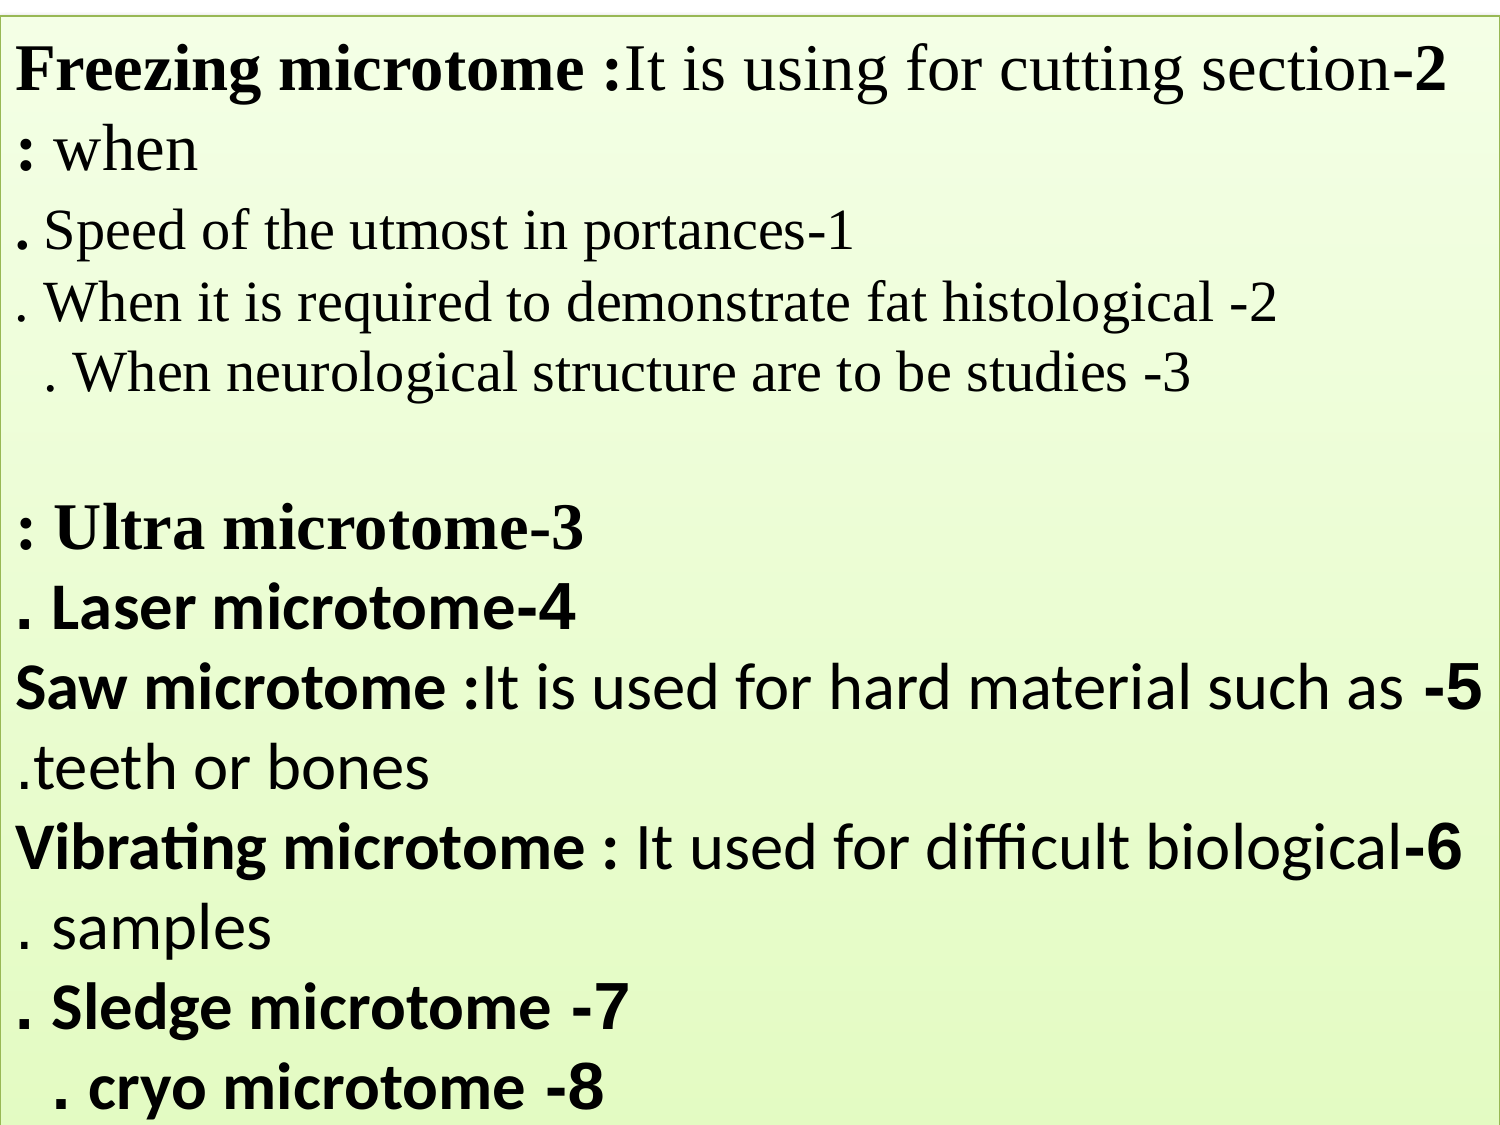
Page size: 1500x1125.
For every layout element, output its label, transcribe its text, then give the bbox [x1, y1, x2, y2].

text_box 2-Freezing microtome :It is using for cutting section when : 1-Speed of the utmost in portances . 2- When it is required to demonstrate fat histological . 3- When neurological structure are to be studies . 3-Ultra microtome : 4-Laser microtome . 5- Saw microtome :It is used for hard material such as teeth or bones. 6-Vibrating microtome : It used for difficult biological samples . 7- Sledge microtome . 8- cryo microtome . [0, 15, 1500, 1125]
